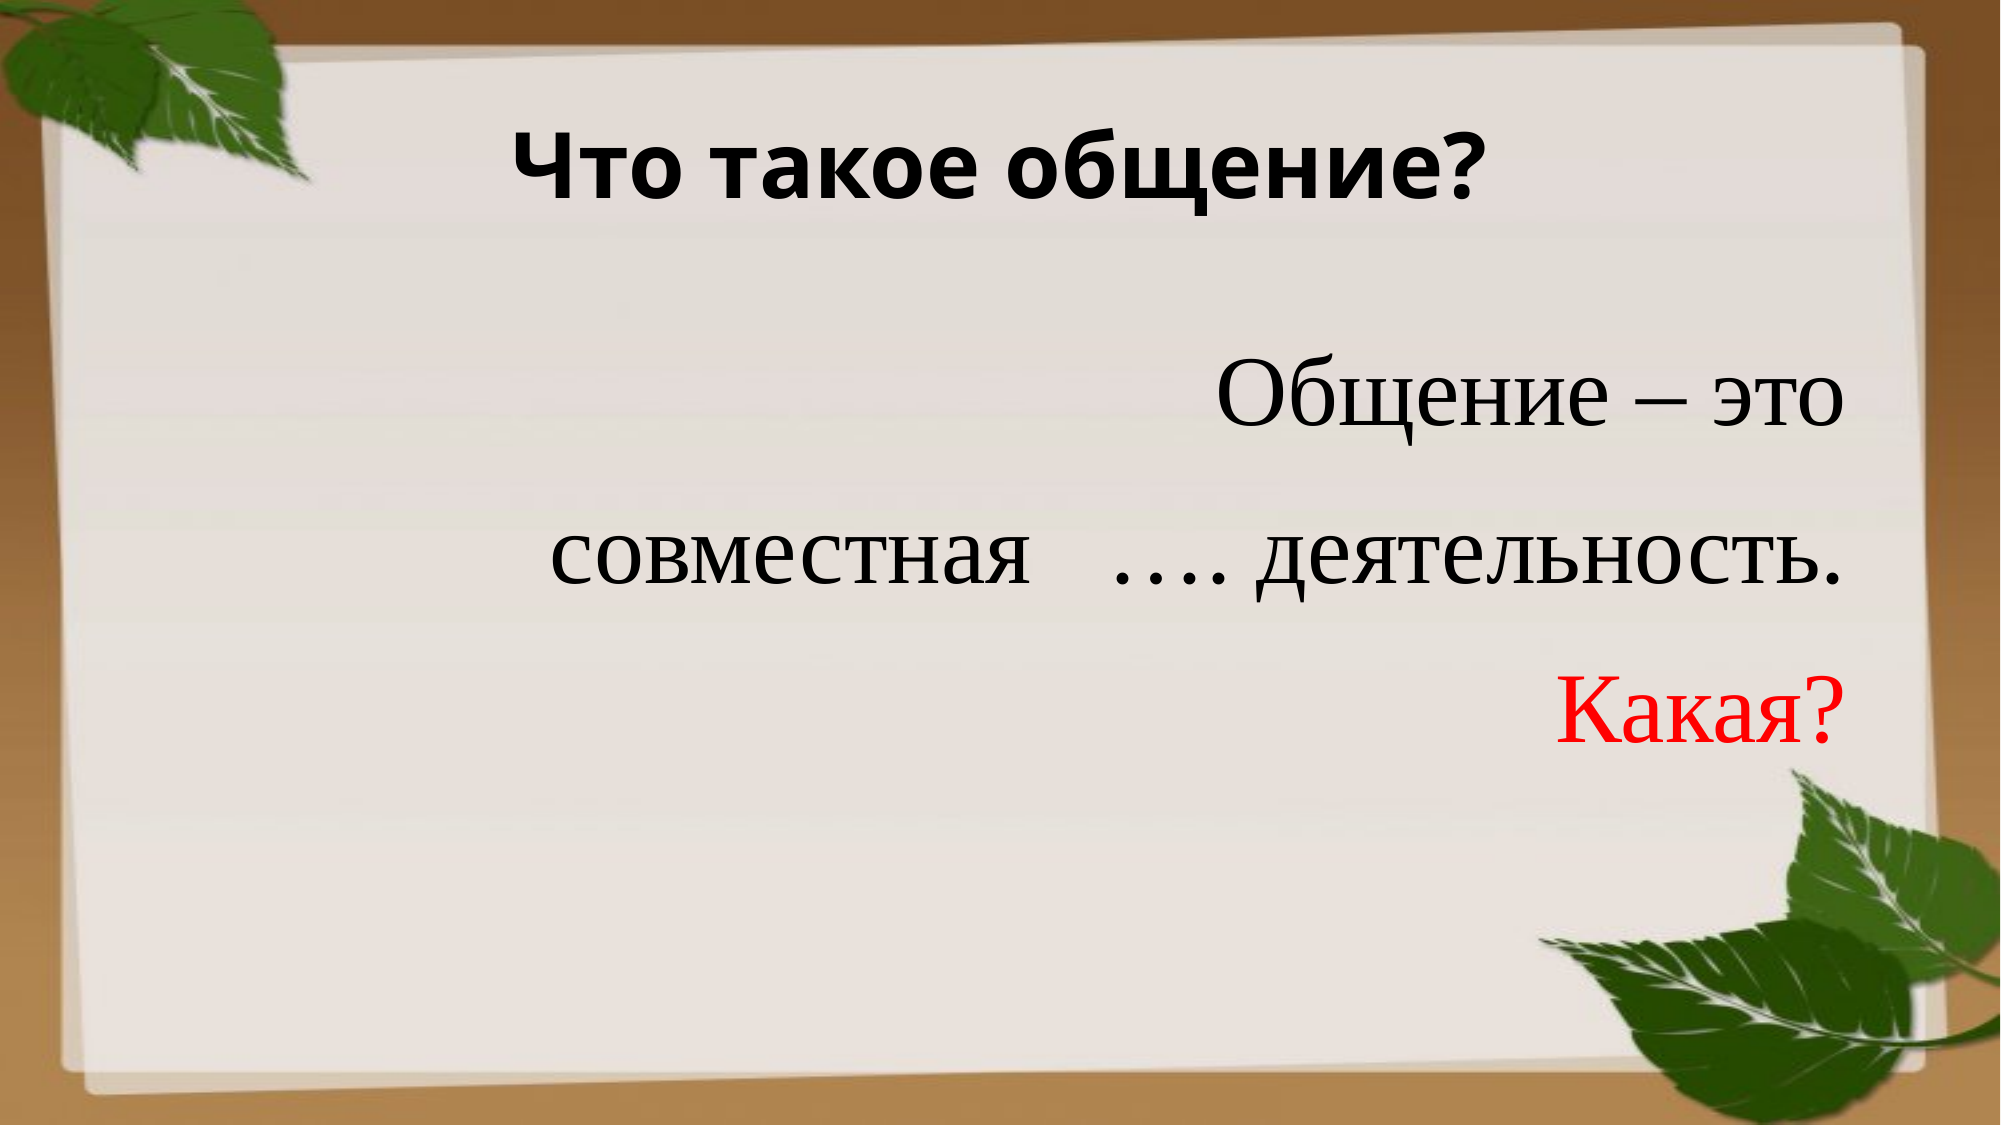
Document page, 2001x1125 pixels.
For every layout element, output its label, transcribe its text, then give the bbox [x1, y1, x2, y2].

title Что такое общение? [137, 59, 1863, 278]
picture [0, 0, 2001, 1125]
list Общение – это совместная …. деятельность. Какая? [137, 299, 1863, 1014]
